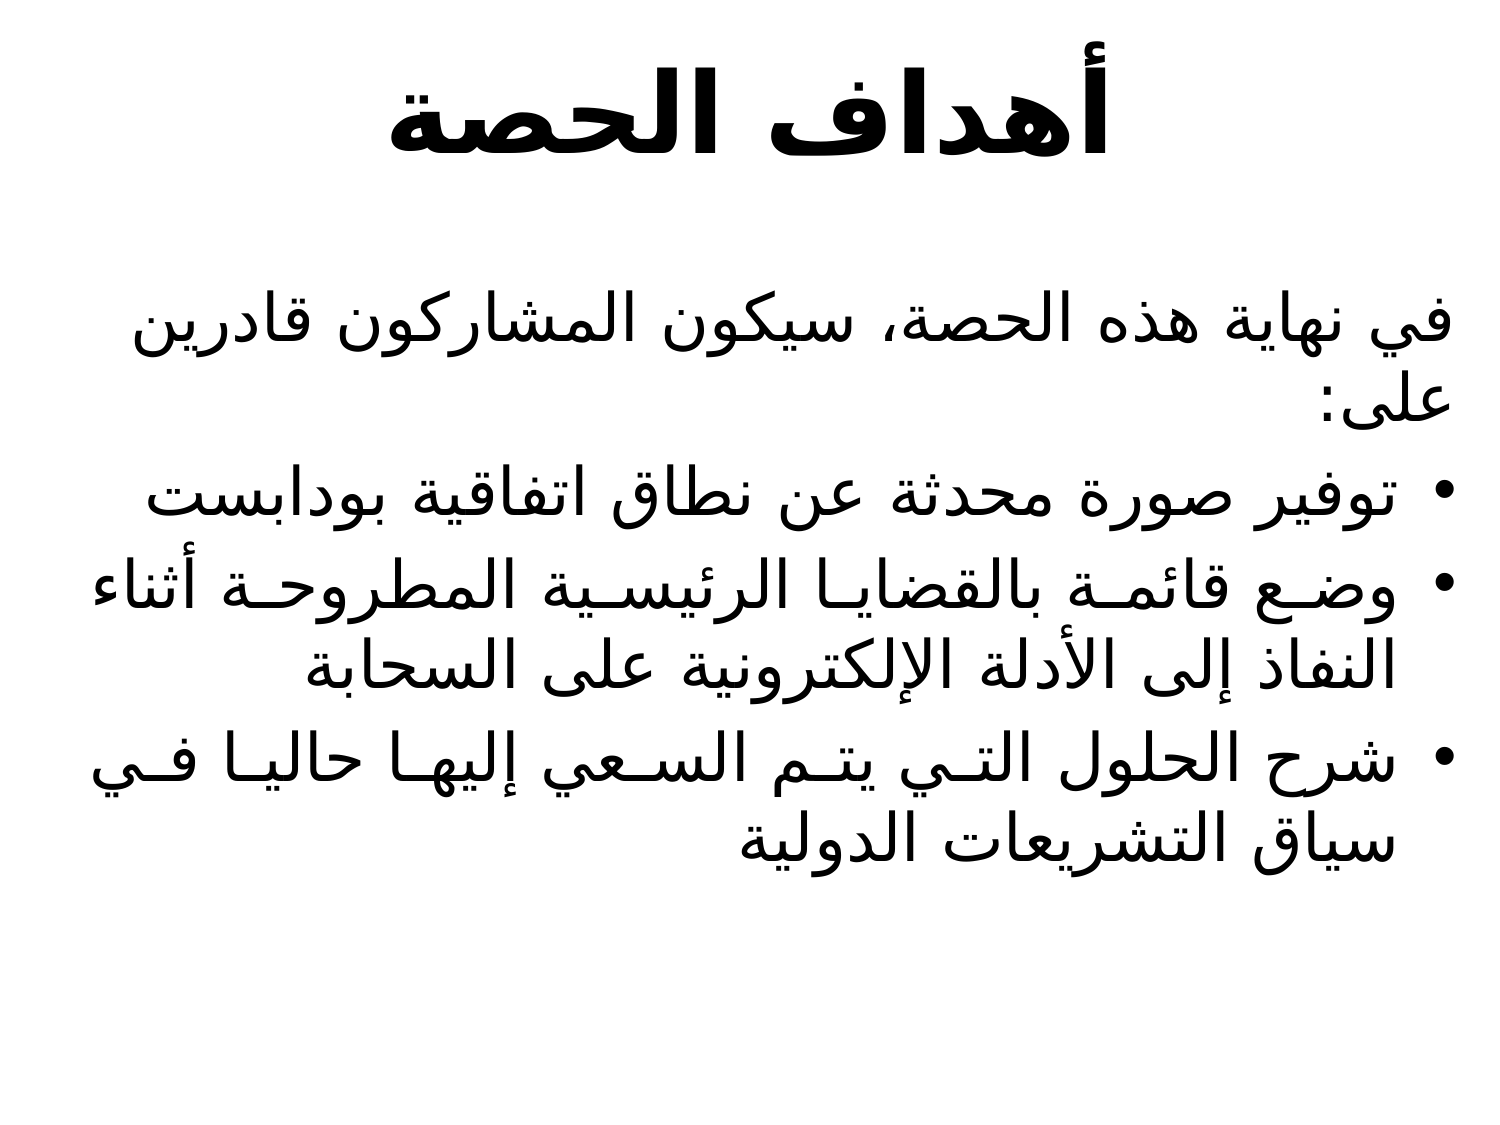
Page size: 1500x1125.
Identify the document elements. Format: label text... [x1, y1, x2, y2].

title أهداف الحصة [75, 45, 1425, 172]
list في نهاية هذه الحصة، سيكون المشاركون قادرين على: توفير صورة محدثة عن نطاق اتفاقية بودابست وضع قائمة بالقضايا الرئيسية المطروحة أثناء النفاذ إلى الأدلة الإلكترونية على السحابة شرح الحلول التي يتم السعي إليها حاليا في سياق التشريعات الدولية [75, 267, 1472, 1005]
